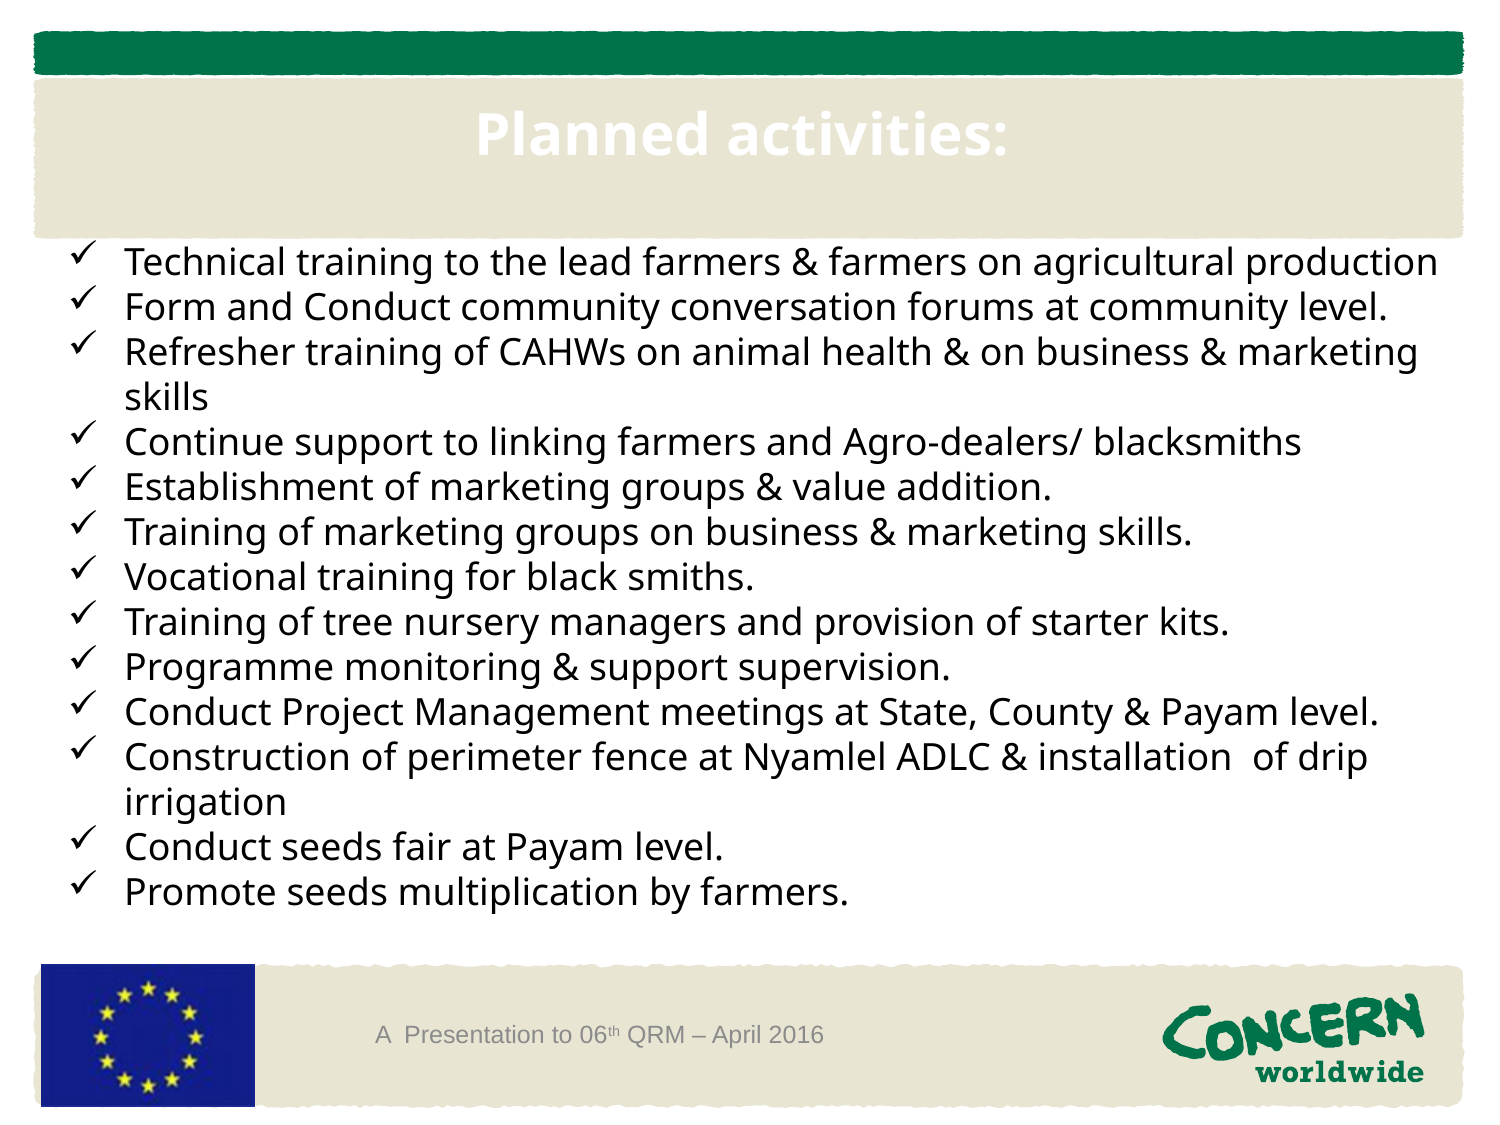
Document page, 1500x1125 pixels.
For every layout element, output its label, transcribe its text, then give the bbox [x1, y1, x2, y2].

title Planned activities: [75, 45, 1424, 220]
list A Presentation to 06th QRM – April 2016 [360, 1011, 1140, 1071]
text_box [809, 397, 841, 503]
picture [41, 963, 255, 1108]
list Technical training to the lead farmers & farmers on agricultural production Form and Conduct community conversation forums at community level. Refresher training of CAHWs on animal health & on business & marketing skills Continue support to linking farmers and Agro-dealers/ blacksmiths Establishment of marketing groups & value addition. Training of marketing groups on business & marketing skills. Vocational training for black smiths. Training of tree nursery managers and provision of starter kits. Programme monitoring & support supervision. Conduct Project Management meetings at State, County & Payam level. Construction of perimeter fence at Nyamlel ADLC & installation of drip irrigation Conduct seeds fair at Payam level. Promote seeds multiplication by farmers. [53, 243, 1471, 953]
